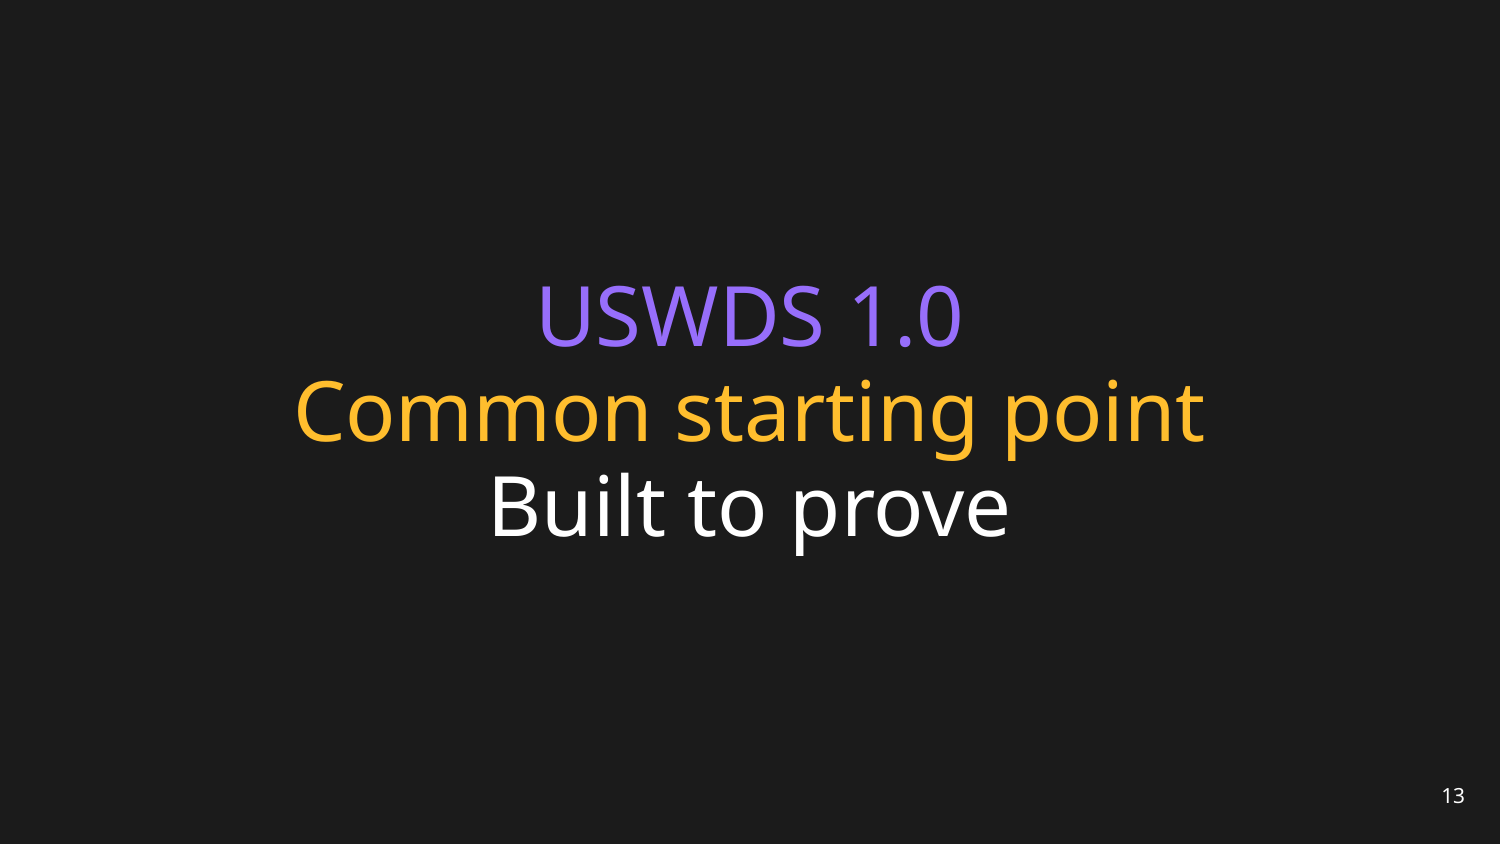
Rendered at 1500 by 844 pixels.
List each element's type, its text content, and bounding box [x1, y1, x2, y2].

slide_number 13 [1389, 764, 1480, 830]
title USWDS 1.0 Common starting point Built to prove [51, 72, 1449, 753]
